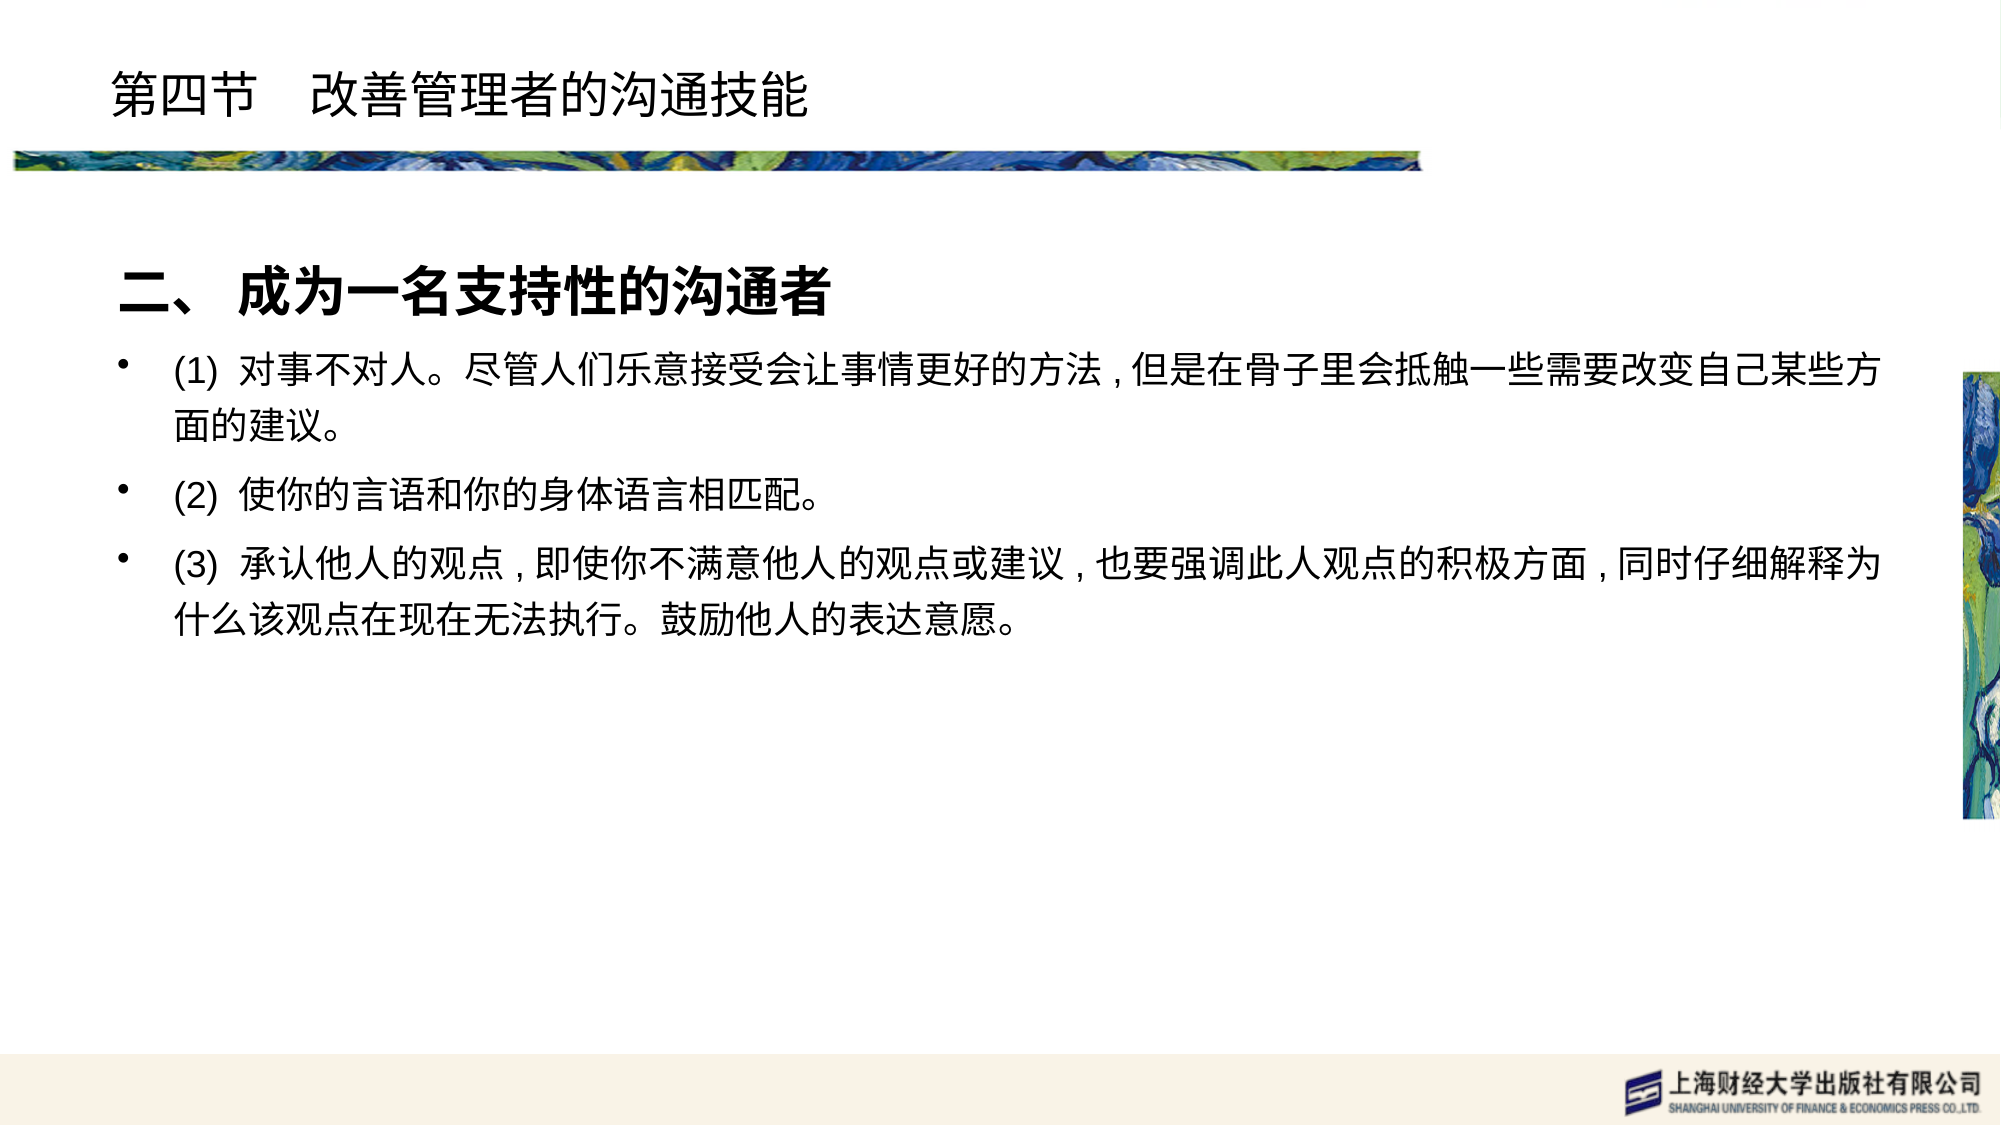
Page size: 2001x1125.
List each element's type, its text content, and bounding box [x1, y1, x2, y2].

title 第四节 改善管理者的沟通技能 [94, 42, 1451, 146]
list 二、 成为一名支持性的沟通者 (1) 对事不对人。尽管人们乐意接受会让事情更好的方法,但是在骨子里会抵触一些需要改变自己某些方面的建议。 (2) 使你的言语和你的身体语言相匹配。 (3) 承认他人的观点,即使你不满意他人的观点或建议,也要强调此人观点的积极方面,同时仔细解释为什么该观点在现在无法执行。鼓励他人的表达意愿。 [102, 233, 1898, 1032]
picture [0, 0, 2001, 1125]
